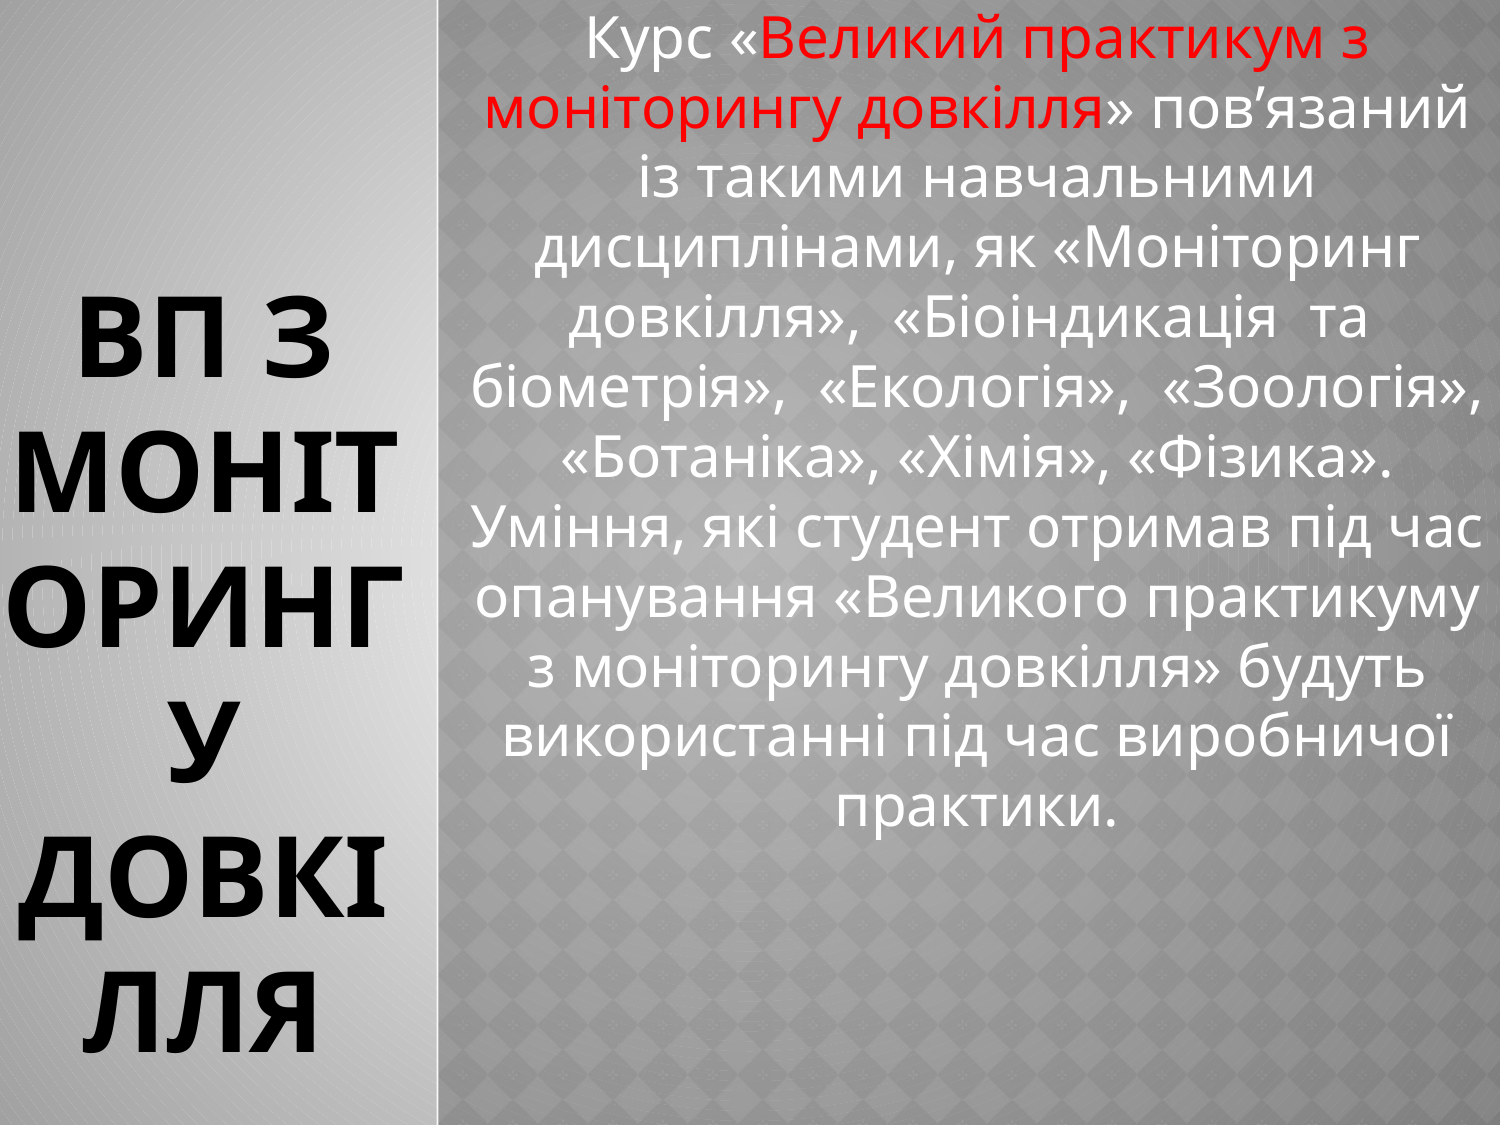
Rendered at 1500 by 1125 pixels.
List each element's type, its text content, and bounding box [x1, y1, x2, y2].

title ВП з моніторингу довкілля [0, 0, 408, 1083]
subtitle Курс «Великий практикум з моніторингу довкілля» пов’язаний із такими навчальними дисциплінами, як «Моніторинг довкілля», «Біоіндикація та біометрія», «Екологія», «Зоологія», «Ботаніка», «Хімія», «Фізика». Уміння, які студент отримав під час опанування «Великого практикуму з моніторингу довкілля» будуть використанні під час виробничої практики. [454, 0, 1500, 1125]
